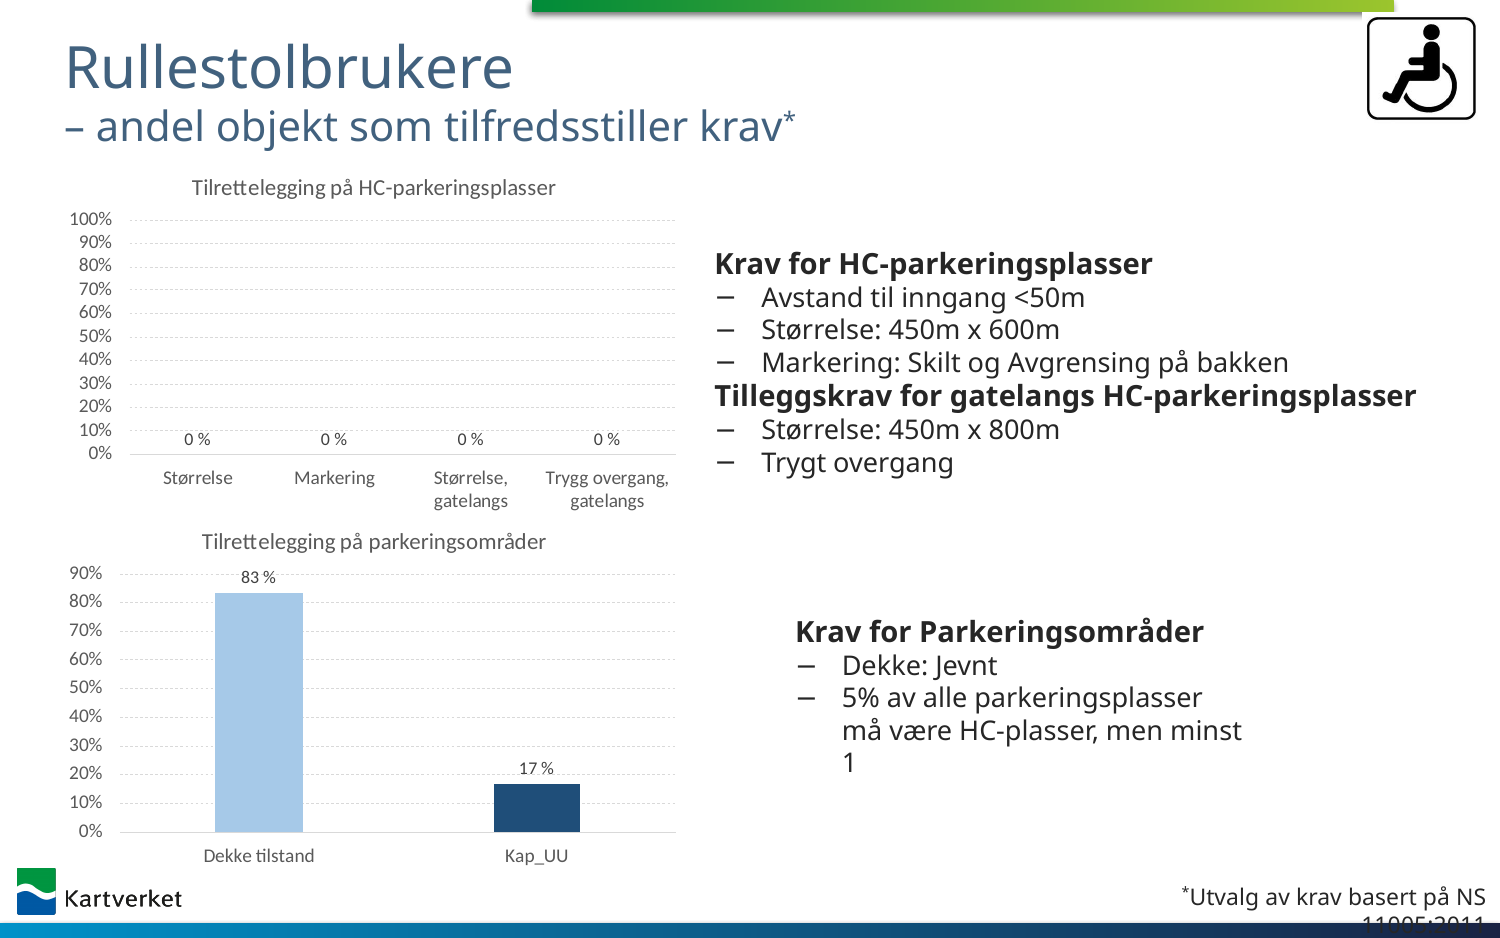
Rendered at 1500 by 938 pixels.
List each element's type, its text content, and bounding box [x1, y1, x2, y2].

text_box Rullestolbrukere – andel objekt som tilfredsstiller krav* [49, 25, 1431, 158]
picture [62, 520, 687, 874]
picture [1362, 12, 1481, 126]
text_box Krav for HC-parkeringsplasser Avstand til inngang <50m Størrelse: 450m x 600m Markering: Skilt og Avgrensing på bakken Tilleggskrav for gatelangs HC-parkeringsplasser Størrelse: 450m x 800m Trygt overgang [699, 237, 1433, 485]
picture [62, 166, 687, 519]
text_box Krav for Parkeringsområder Dekke: Jevnt 5% av alle parkeringsplasser må være HC-plasser, men minst 1 [780, 605, 1261, 786]
text_box *Utvalg av krav basert på NS 11005:2011 [1068, 873, 1500, 938]
